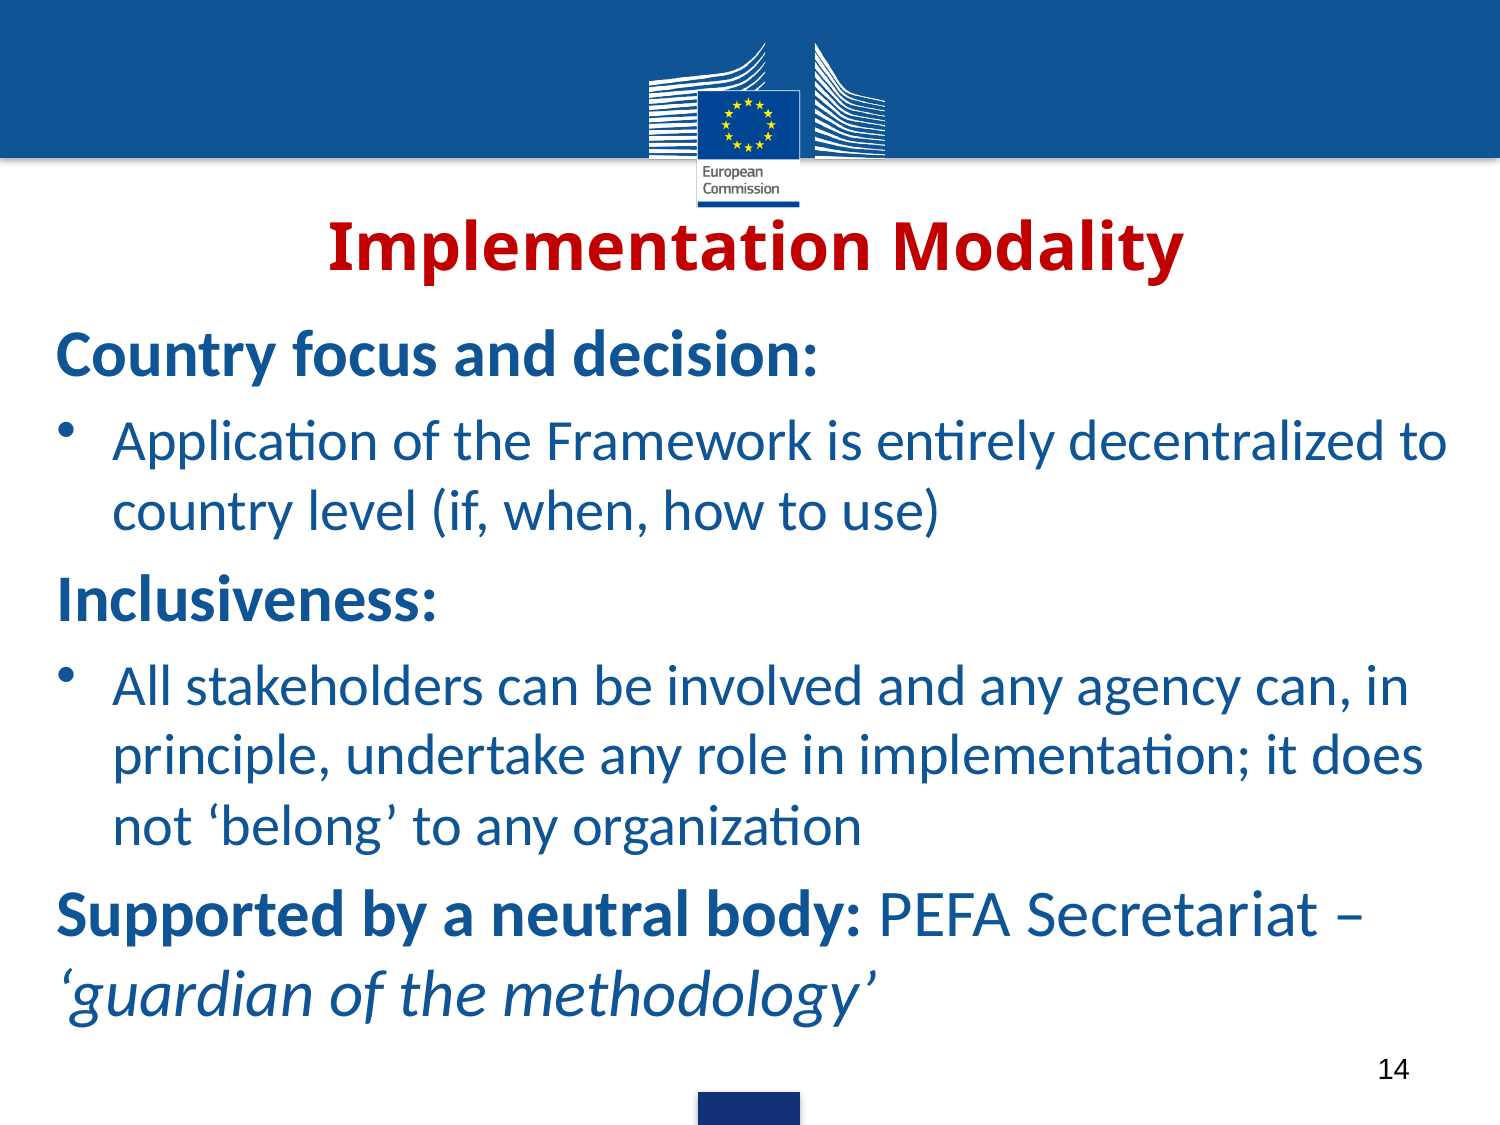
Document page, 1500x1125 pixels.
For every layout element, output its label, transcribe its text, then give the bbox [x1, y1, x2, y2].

title Implementation Modality [76, 184, 1437, 302]
list Country focus and decision: Application of the Framework is entirely decentralized to country level (if, when, how to use) Inclusiveness: All stakeholders can be involved and any agency can, in principle, undertake any role in implementation; it does not ‘belong’ to any organization Supported by a neutral body: PEFA Secretariat – ‘guardian of the methodology’ [41, 302, 1483, 1043]
picture [649, 42, 885, 184]
slide_number 14 [1074, 1042, 1426, 1103]
